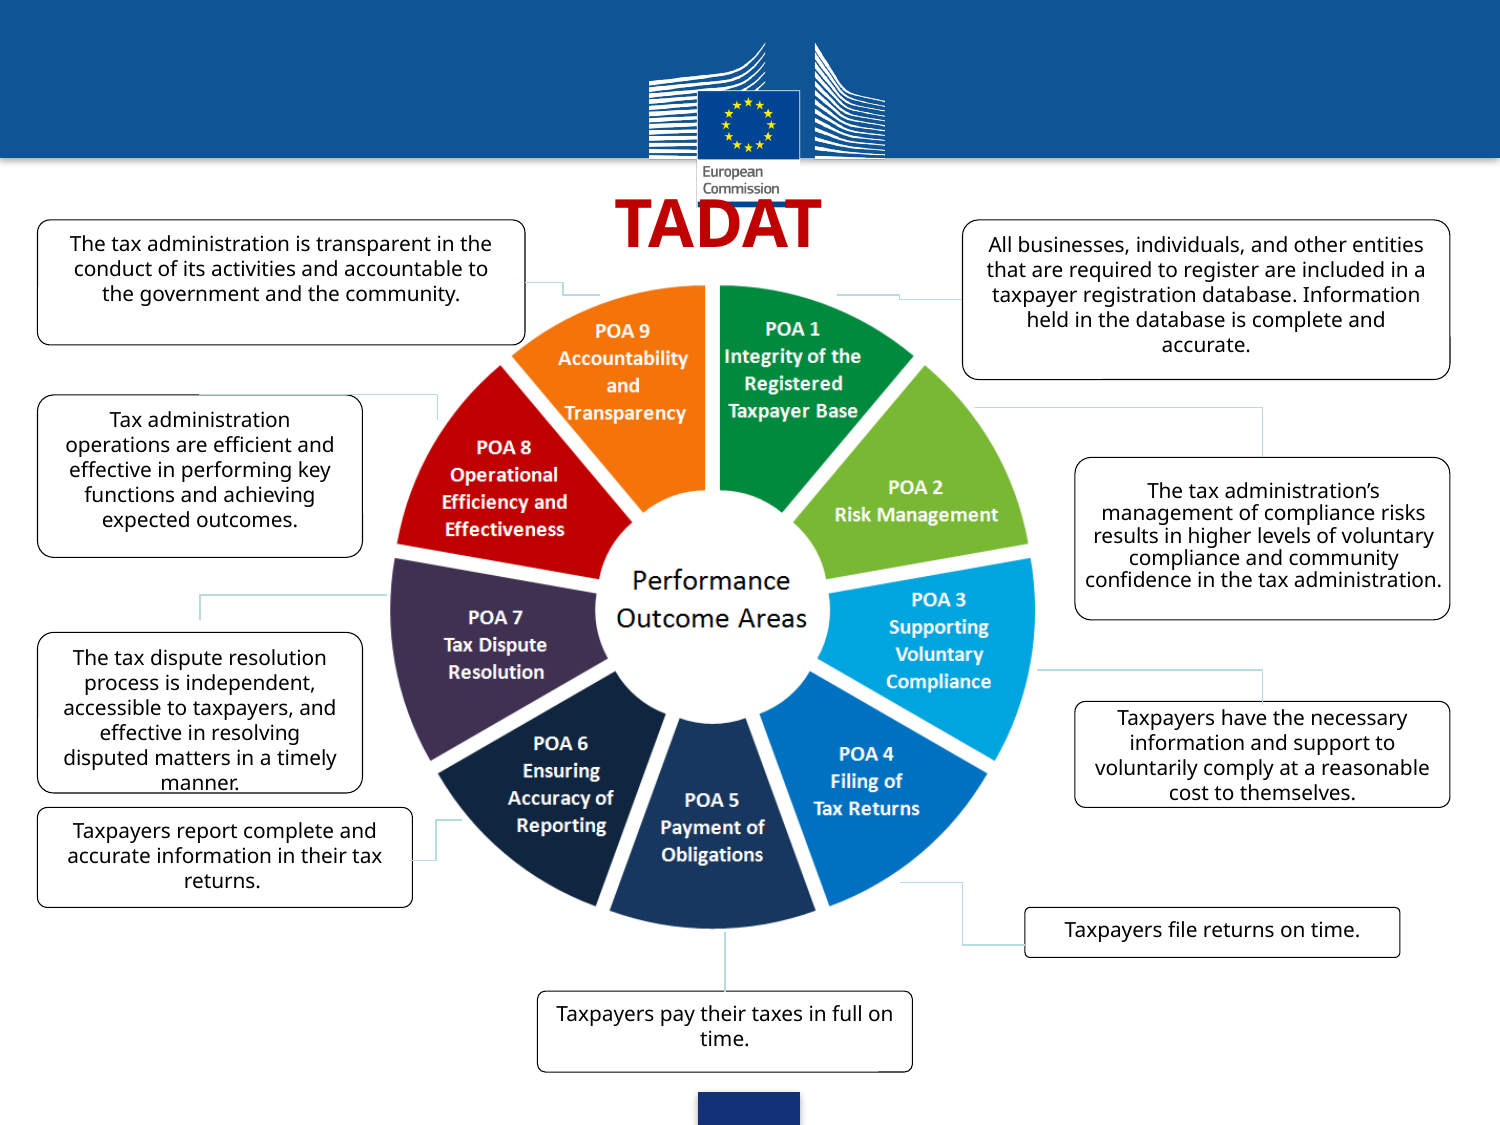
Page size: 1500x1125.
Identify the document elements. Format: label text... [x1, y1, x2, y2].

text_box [537, 990, 913, 1095]
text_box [899, 882, 1026, 946]
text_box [1166, 701, 1451, 808]
picture [324, 257, 1140, 958]
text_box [1074, 701, 1132, 808]
text_box The tax administration is transparent in the conduct of its activities and accountable to the government and the community. [35, 217, 528, 348]
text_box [37, 807, 413, 911]
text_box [1132, 574, 1168, 800]
text_box Tax administration operations are efficient and effective in performing key functions and achieving expected outcomes. [35, 392, 300, 560]
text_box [524, 282, 601, 296]
text_box The tax dispute resolution process is independent, accessible to taxpayers, and effective in resolving disputed matters in a timely manner. [35, 630, 319, 796]
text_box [305, 288, 332, 527]
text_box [409, 819, 463, 861]
text_box TADAT [599, 173, 911, 255]
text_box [1074, 457, 1127, 621]
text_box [1024, 907, 1401, 1005]
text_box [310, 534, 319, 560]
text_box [837, 294, 963, 300]
text_box All businesses, individuals, and other entities that are required to register are included in a taxpayer registration database. Information held in the database is complete and accurate. [960, 217, 1453, 382]
picture [649, 42, 885, 173]
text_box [1148, 457, 1451, 621]
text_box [281, 513, 307, 702]
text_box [1093, 288, 1144, 577]
